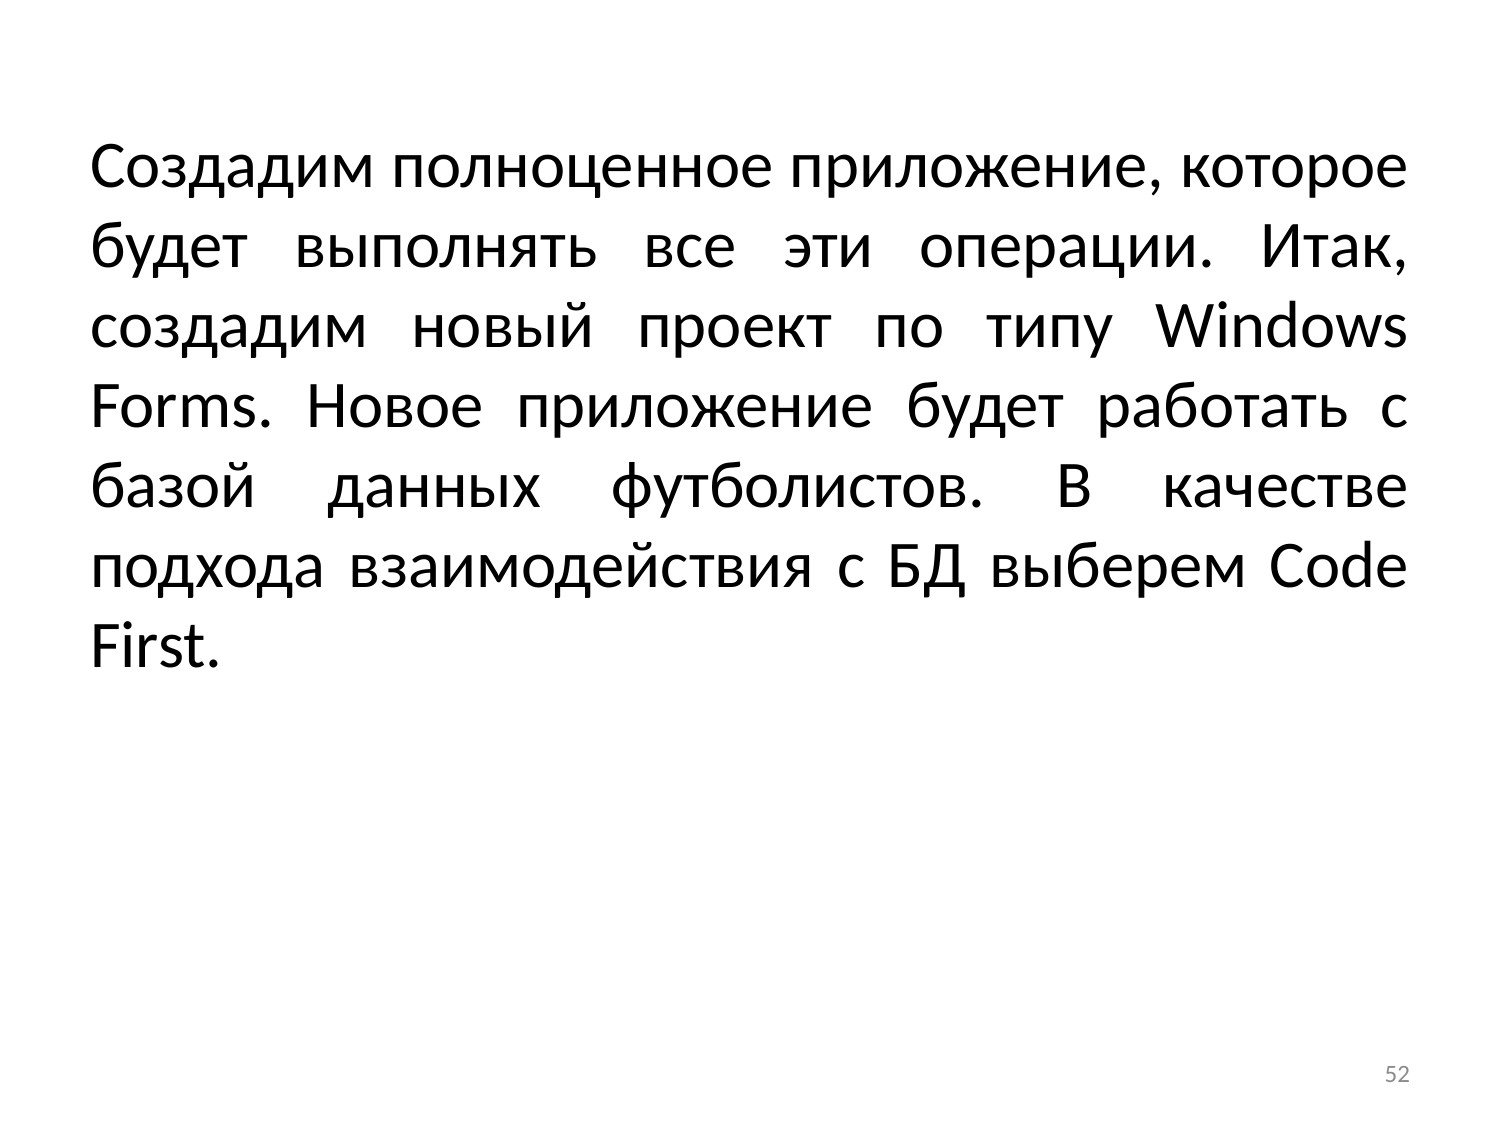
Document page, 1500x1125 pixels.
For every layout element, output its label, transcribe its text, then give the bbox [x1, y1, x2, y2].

list Создадим полноценное приложение, которое будет выполнять все эти операции. Итак, создадим новый проект по типу Windows Forms. Новое приложение будет работать с базой данных футболистов. В качестве подхода взаимодействия с БД выберем Code First. [75, 113, 1425, 1005]
slide_number 52 [1074, 1042, 1425, 1103]
